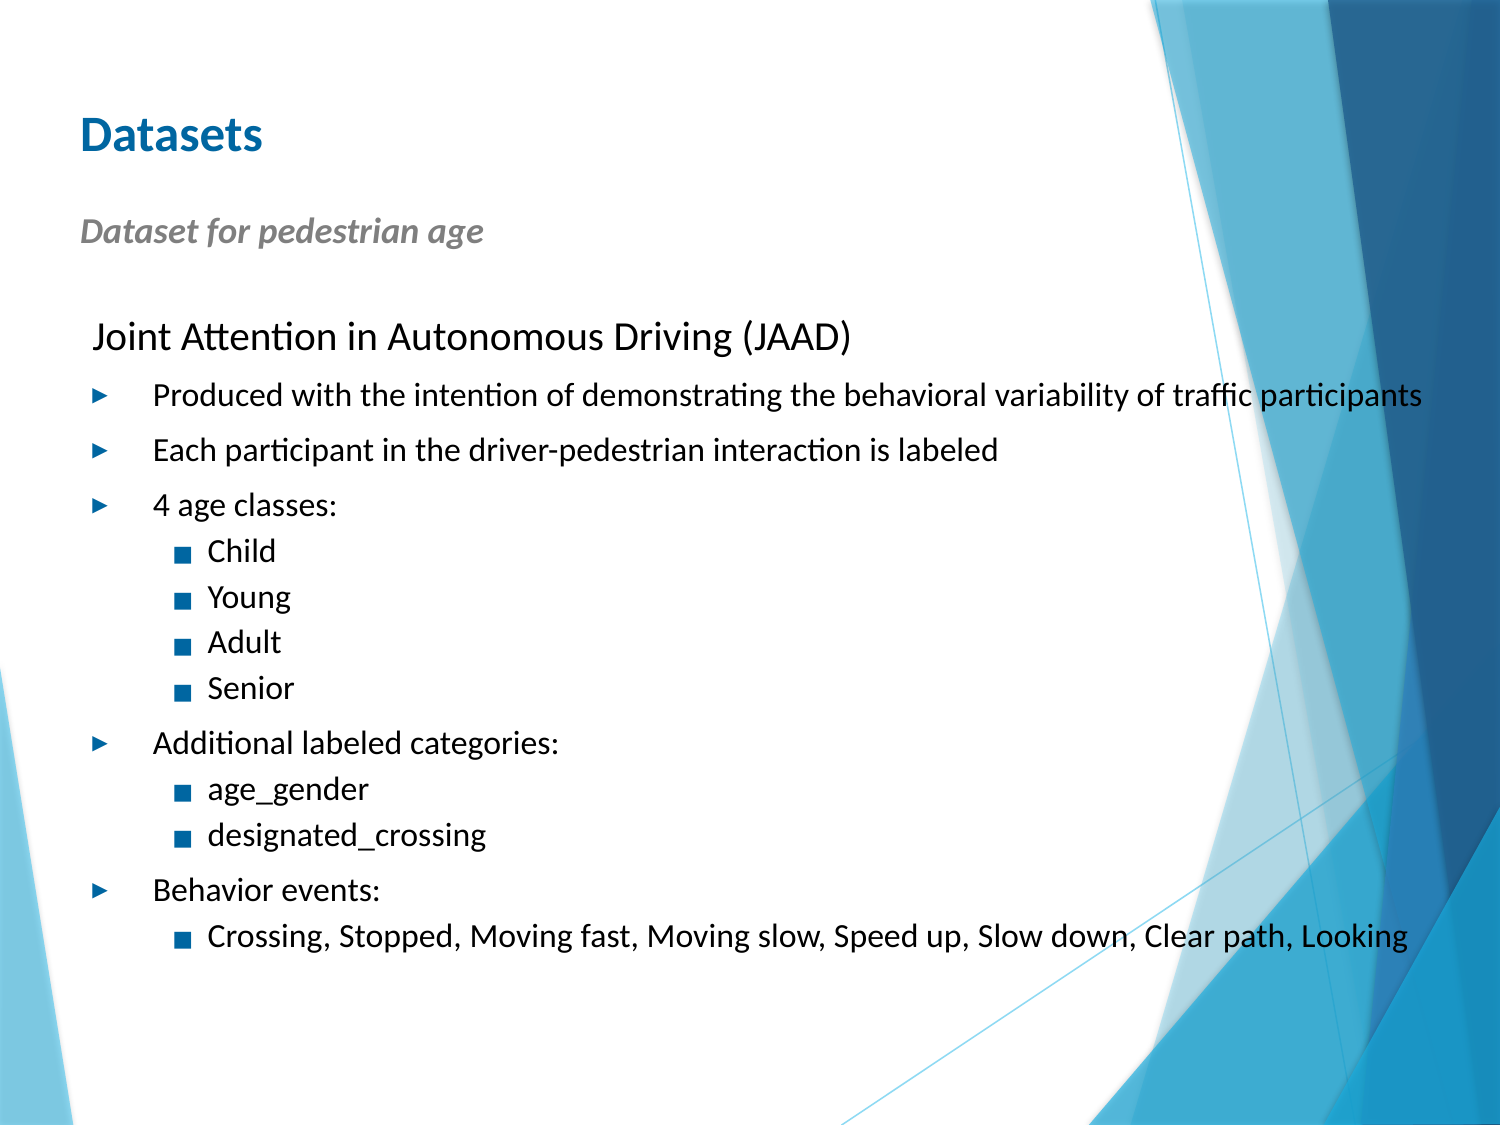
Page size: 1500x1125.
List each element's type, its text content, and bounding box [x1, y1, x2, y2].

subtitle Dataset for pedestrian age [65, 196, 1447, 266]
title Datasets [65, 92, 1447, 179]
list Joint Attention in Autonomous Driving (JAAD) Produced with the intention of demonstrating the behavioral variability of traffic participants Each participant in the driver-pedestrian interaction is labeled 4 age classes: Child Young Adult Senior Additional labeled categories: age_gender designated_crossing Behavior events: Crossing, Stopped, Moving fast, Moving slow, Speed up, Slow down, Clear path, Looking [65, 299, 1447, 980]
